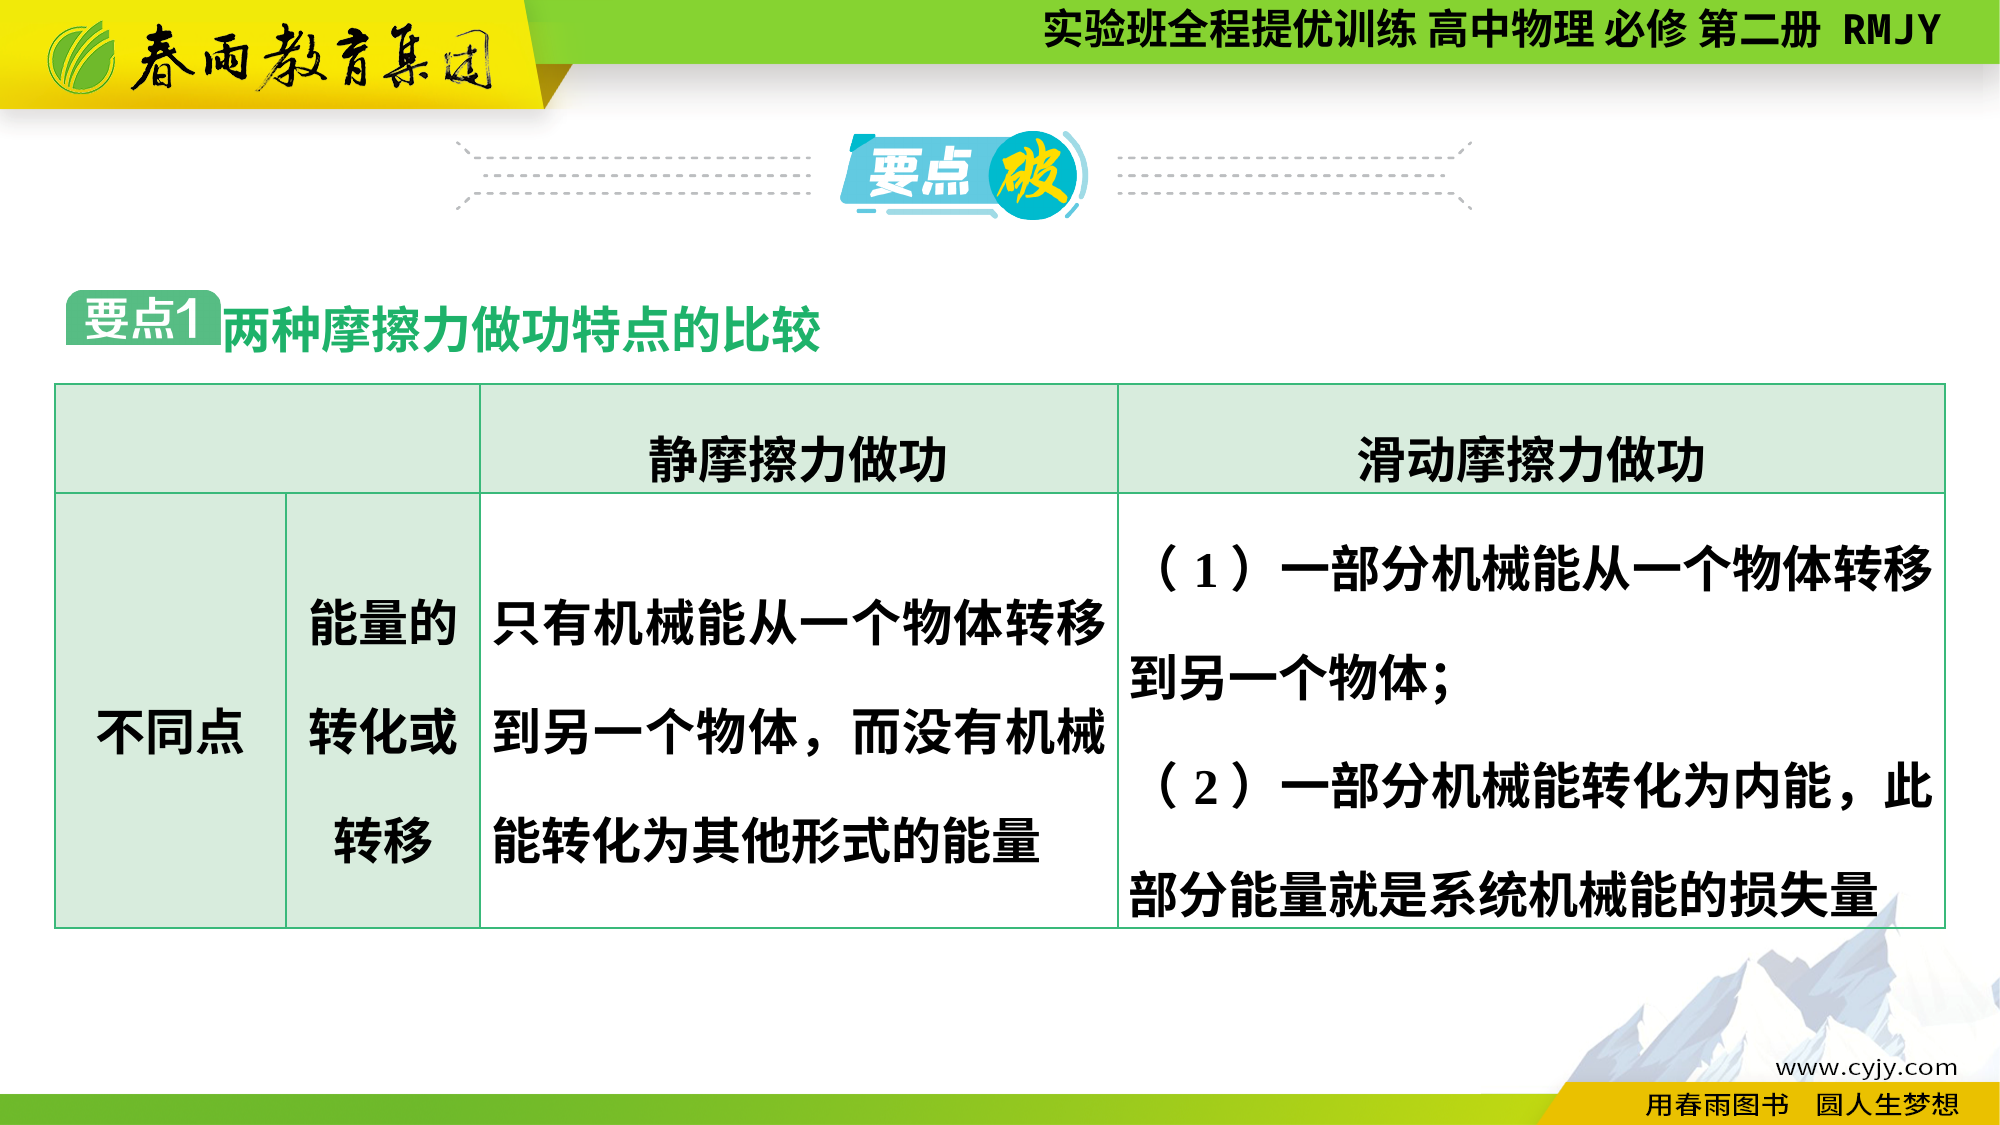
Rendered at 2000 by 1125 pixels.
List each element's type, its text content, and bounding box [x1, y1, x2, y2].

list 两种摩擦力做功特点的比较 [59, 261, 1944, 368]
table_cell （1）一部分机械能从一个物体转移到另一个物体； （2）一部分机械能转化为内能，此部分能量就是系统机械能的损失量 [1119, 494, 1944, 927]
table_header 静摩擦力做功 [481, 385, 1117, 492]
picture [0, 0, 2000, 1125]
table_cell 不同点 [56, 494, 285, 927]
table_header [56, 385, 479, 492]
table_cell 能量的 转化或 转移 [287, 494, 479, 927]
table_cell 只有机械能从一个物体转移到另一个物体，而没有机械能转化为其他形式的能量 [481, 494, 1117, 927]
table_header 滑动摩擦力做功 [1119, 385, 1944, 492]
